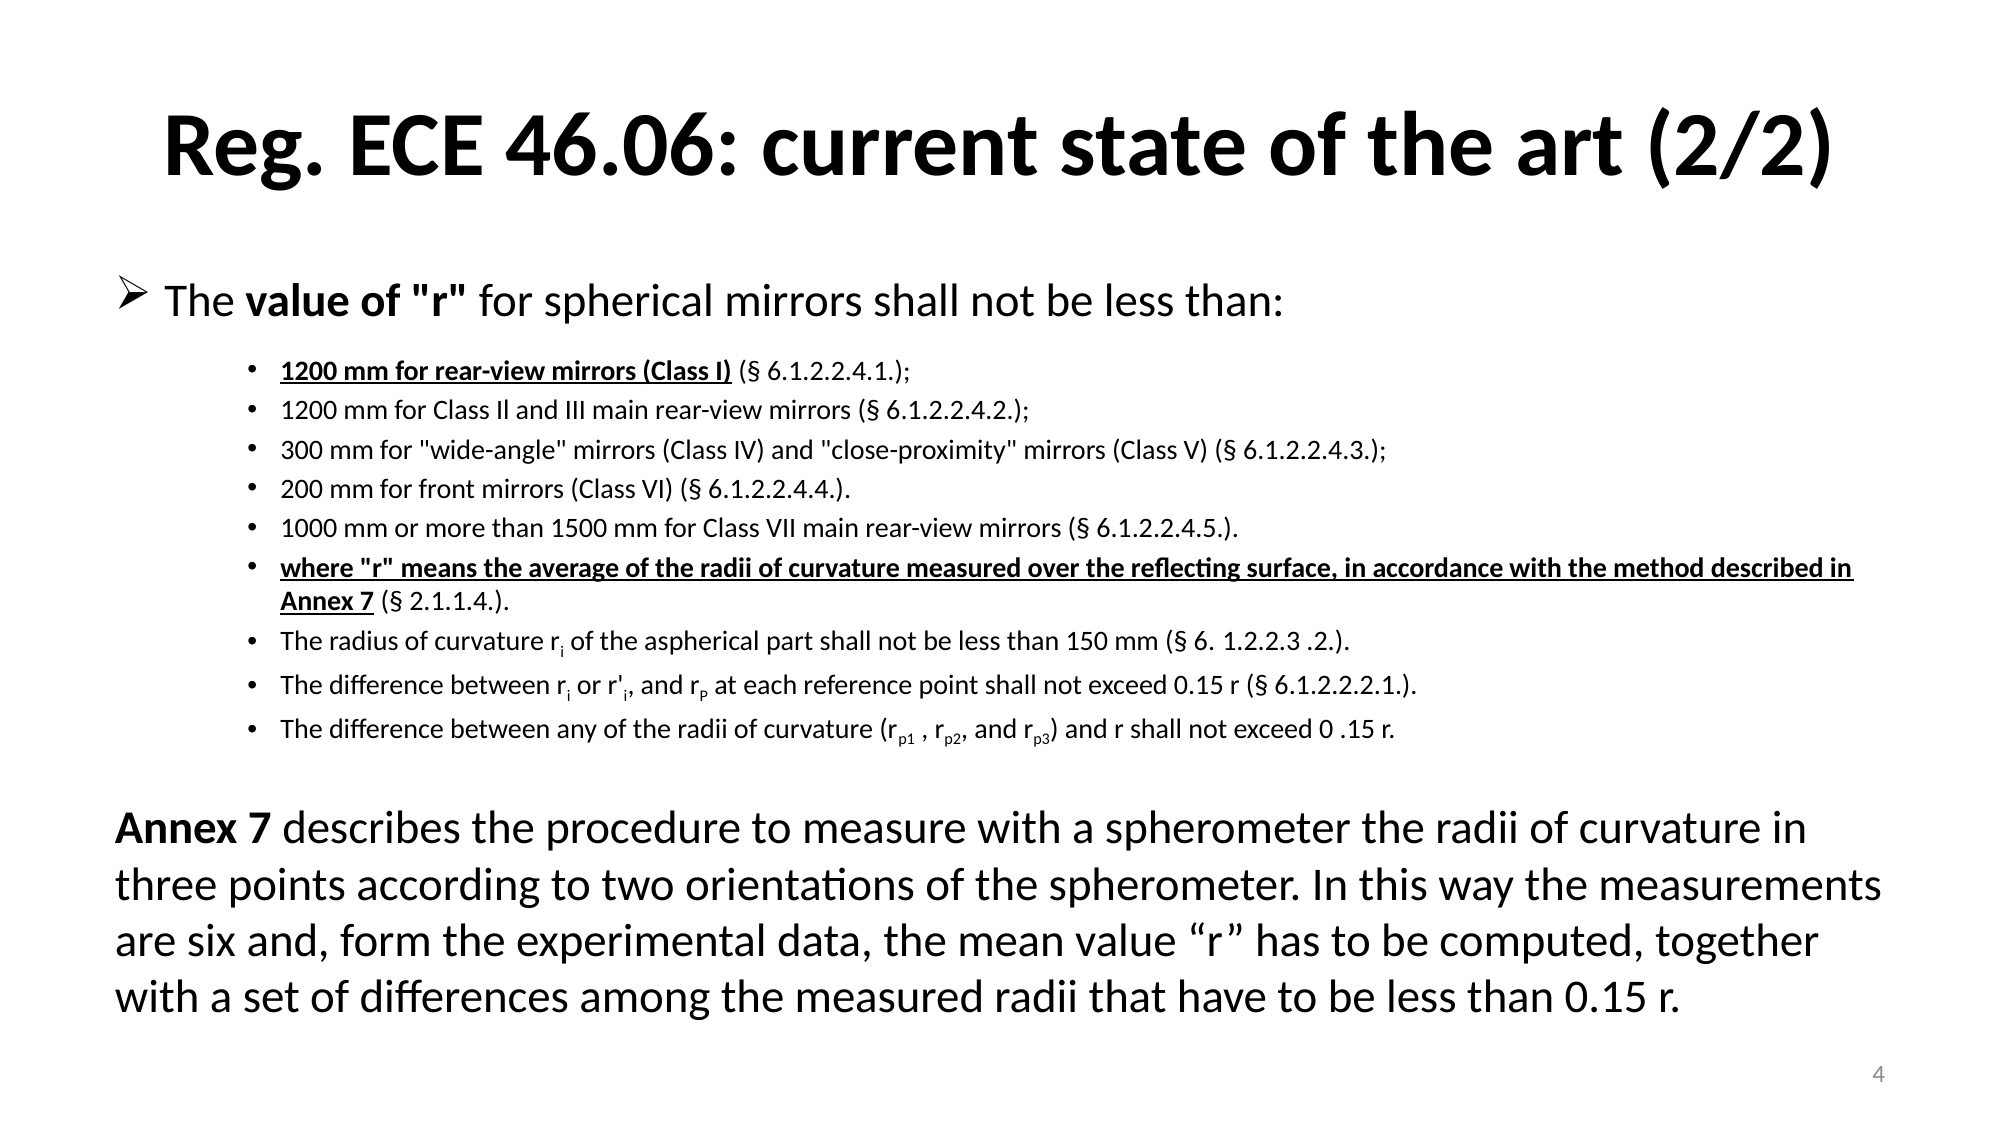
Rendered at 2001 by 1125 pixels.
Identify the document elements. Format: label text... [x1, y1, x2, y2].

title Reg. ECE 46.06: current state of the art (2/2) [99, 45, 1900, 233]
list The value of "r" for spherical mirrors shall not be less than: 1200 mm for rear-view mirrors (Class I) (§ 6.1.2.2.4.1.); 1200 mm for Class Il and III main rear-view mirrors (§ 6.1.2.2.4.2.); 300 mm for "wide-angle" mirrors (Class IV) and "close-proximity" mirrors (Class V) (§ 6.1.2.2.4.3.); 200 mm for front mirrors (Class VI) (§ 6.1.2.2.4.4.). 1000 mm or more than 1500 mm for Class VII main rear-view mirrors (§ 6.1.2.2.4.5.). where "r" means the average of the radii of curvature measured over the reflecting surface, in accordance with the method described in Annex 7 (§ 2.1.1.4.). The radius of curvature ri of the aspherical part shall not be less than 150 mm (§ 6. 1.2.2.3 .2.). The difference between ri or r'i, and rP at each reference point shall not exceed 0.15 r (§ 6.1.2.2.2.1.). The difference between any of the radii of curvature (rp1 , rp2, and rp3) and r shall not exceed 0 .15 r. Annex 7 describes the procedure to measure with a spherometer the radii of curvature in three points according to two orientations of the spherometer. In this way the measurements are six and, form the experimental data, the mean value “r” has to be computed, together with a set of differences among the measured radii that have to be less than 0.15 r. [99, 262, 1900, 1080]
slide_number 4 [1433, 1042, 1900, 1103]
